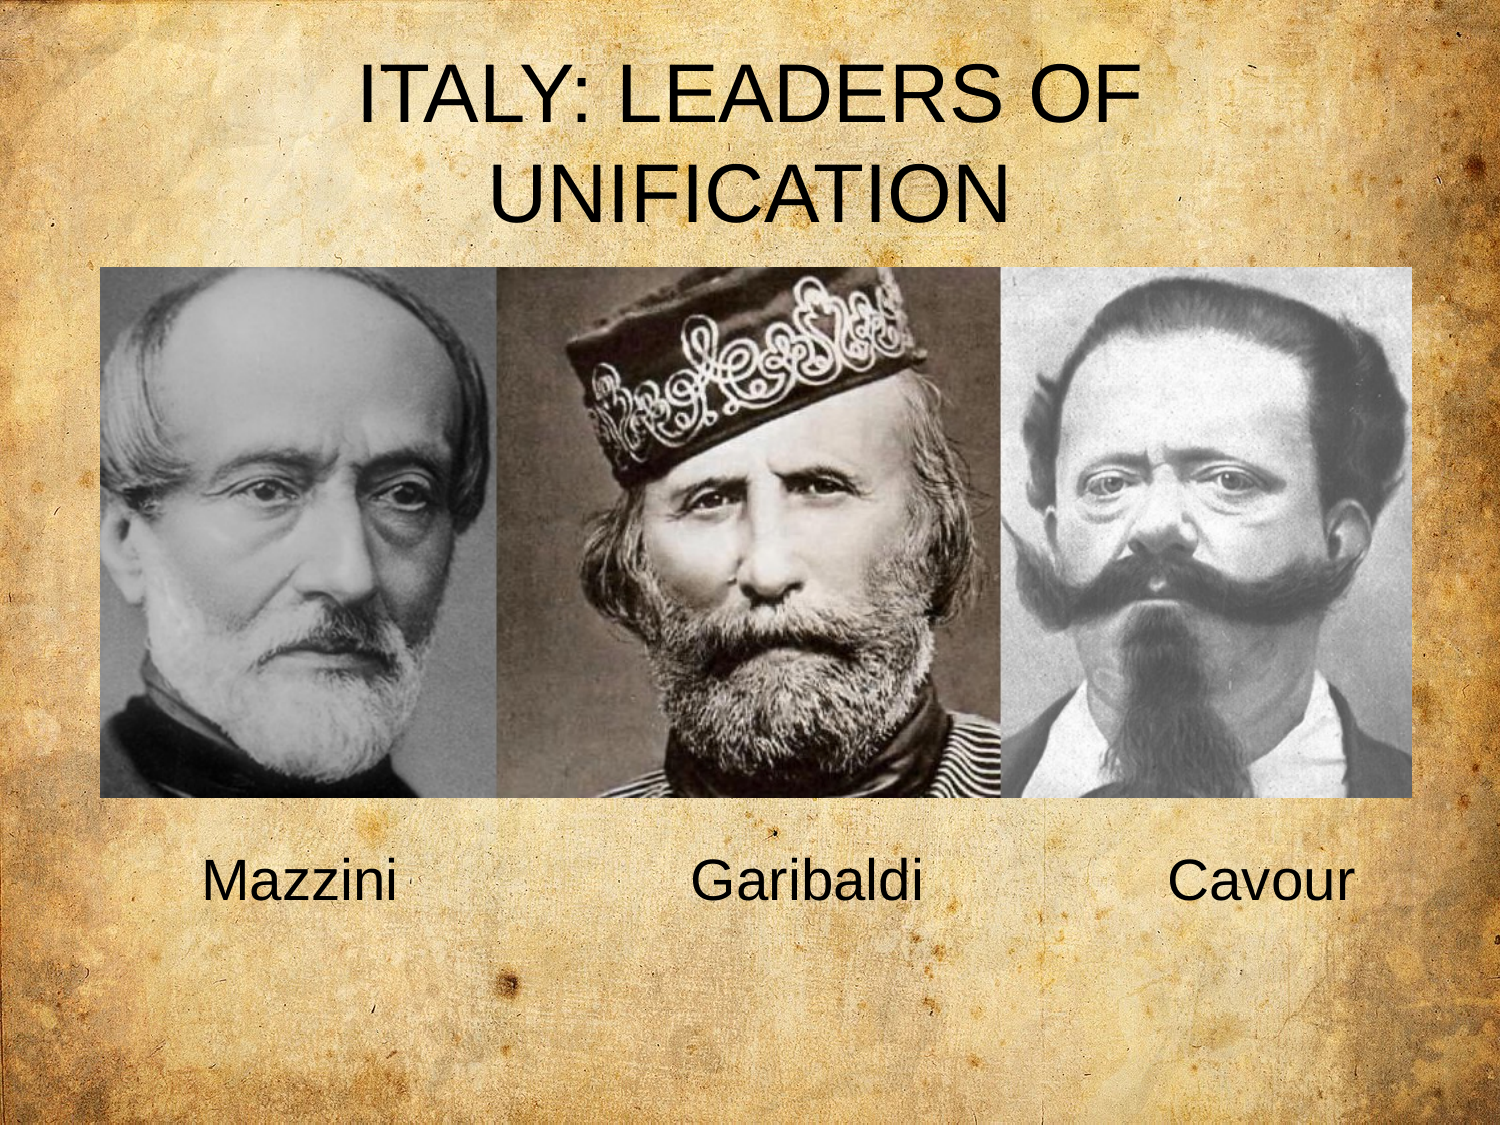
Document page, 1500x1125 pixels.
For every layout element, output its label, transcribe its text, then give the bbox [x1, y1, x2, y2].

title ITALY: LEADERS OF UNIFICATION [75, 45, 1425, 233]
list Mazzini Garibaldi Cavour [88, 834, 1439, 1016]
picture [0, 0, 1500, 1125]
